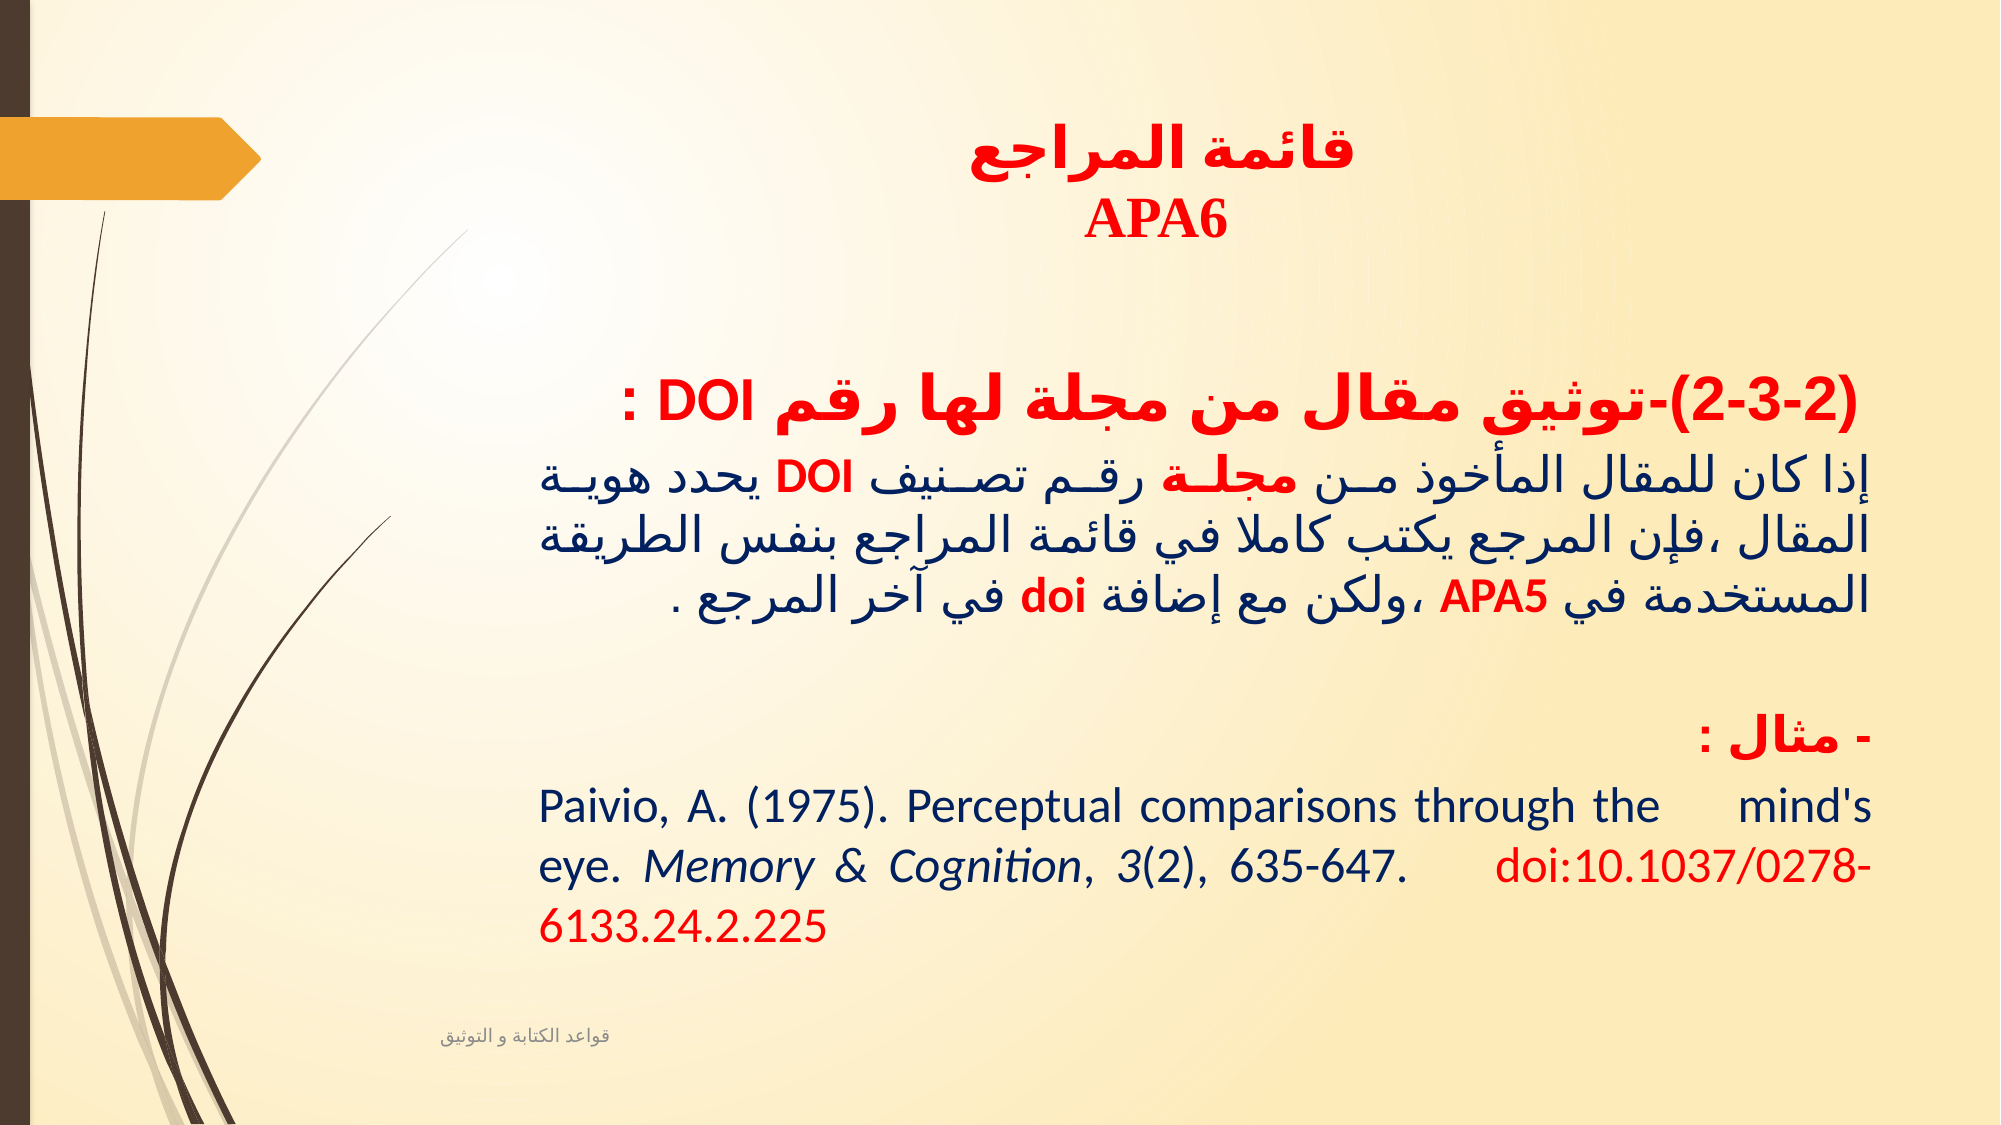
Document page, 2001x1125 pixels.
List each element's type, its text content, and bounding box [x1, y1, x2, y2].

list (2-3-2)-توثيق مقال من مجلة لها رقم DOI : إذا كان للمقال المأخوذ من مجلة رقم تصنيف DOI يحدد هوية المقال ،فإن المرجع يكتب كاملا في قائمة المراجع بنفس الطريقة المستخدمة في APA5 ،ولكن مع إضافة doi في آخر المرجع . - مثال : Paivio, A. (1975). Perceptual comparisons through the mind's eye. Memory & Cognition, 3(2), 635-647. doi:10.1037/0278-6133.24.2.225 [523, 350, 1888, 970]
footer قواعد الكتابة و التوثيق [424, 1006, 1675, 1067]
title قائمة المراجع APA6 [425, 102, 1888, 263]
